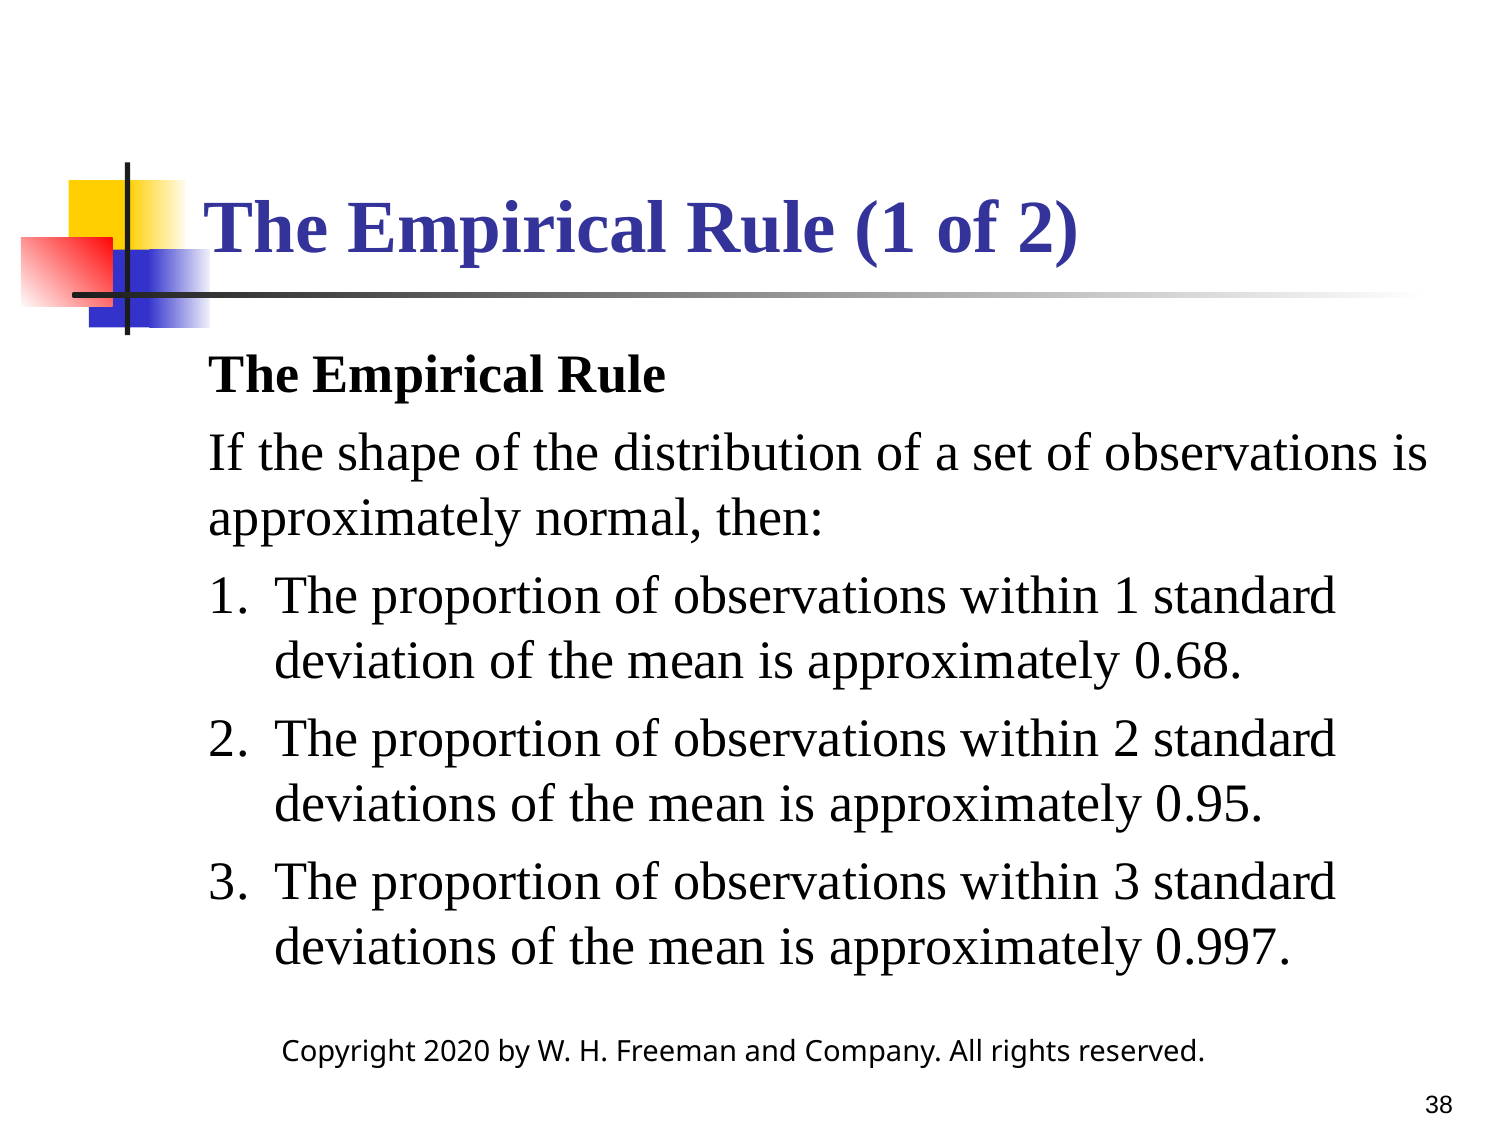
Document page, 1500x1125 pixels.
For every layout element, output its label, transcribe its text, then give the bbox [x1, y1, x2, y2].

title The Empirical Rule (1 of 2) [188, 35, 1468, 275]
list The Empirical Rule If the shape of the distribution of a set of observations is approximately normal, then: The proportion of observations within 1 standard deviation of the mean is approximately 0.68. The proportion of observations within 2 standard deviations of the mean is approximately 0.95. The proportion of observations within 3 standard deviations of the mean is approximately 0.997. [193, 331, 1469, 1006]
